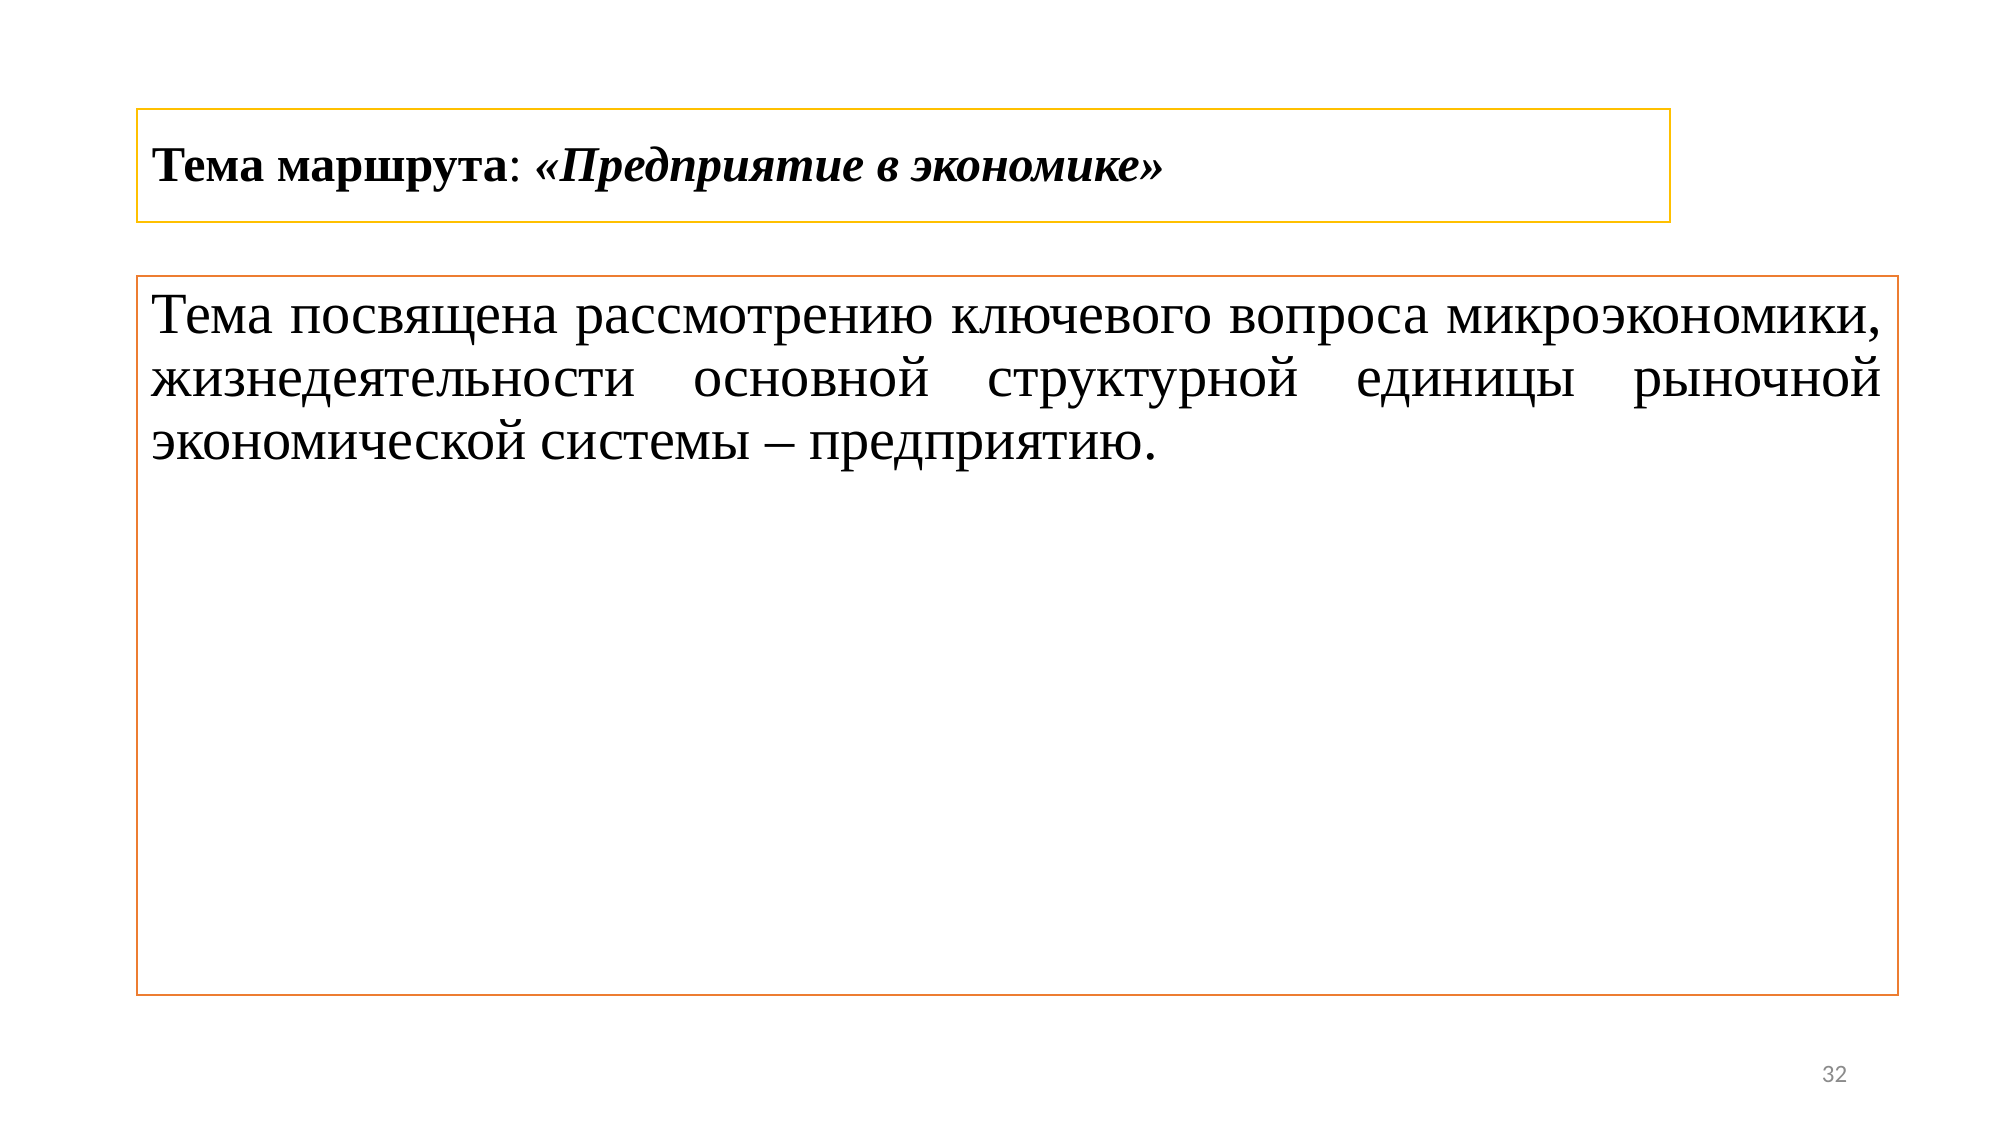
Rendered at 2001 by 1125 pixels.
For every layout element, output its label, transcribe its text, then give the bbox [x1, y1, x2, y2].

list Тема посвящена рассмотрению ключевого вопроса микроэкономики, жизнедеятельности основной структурной единицы рыночной экономической системы – предприятию. [136, 275, 1899, 996]
title Тема маршрута: «Предприятие в экономике» [136, 108, 1671, 223]
slide_number 32 [1412, 1042, 1863, 1103]
